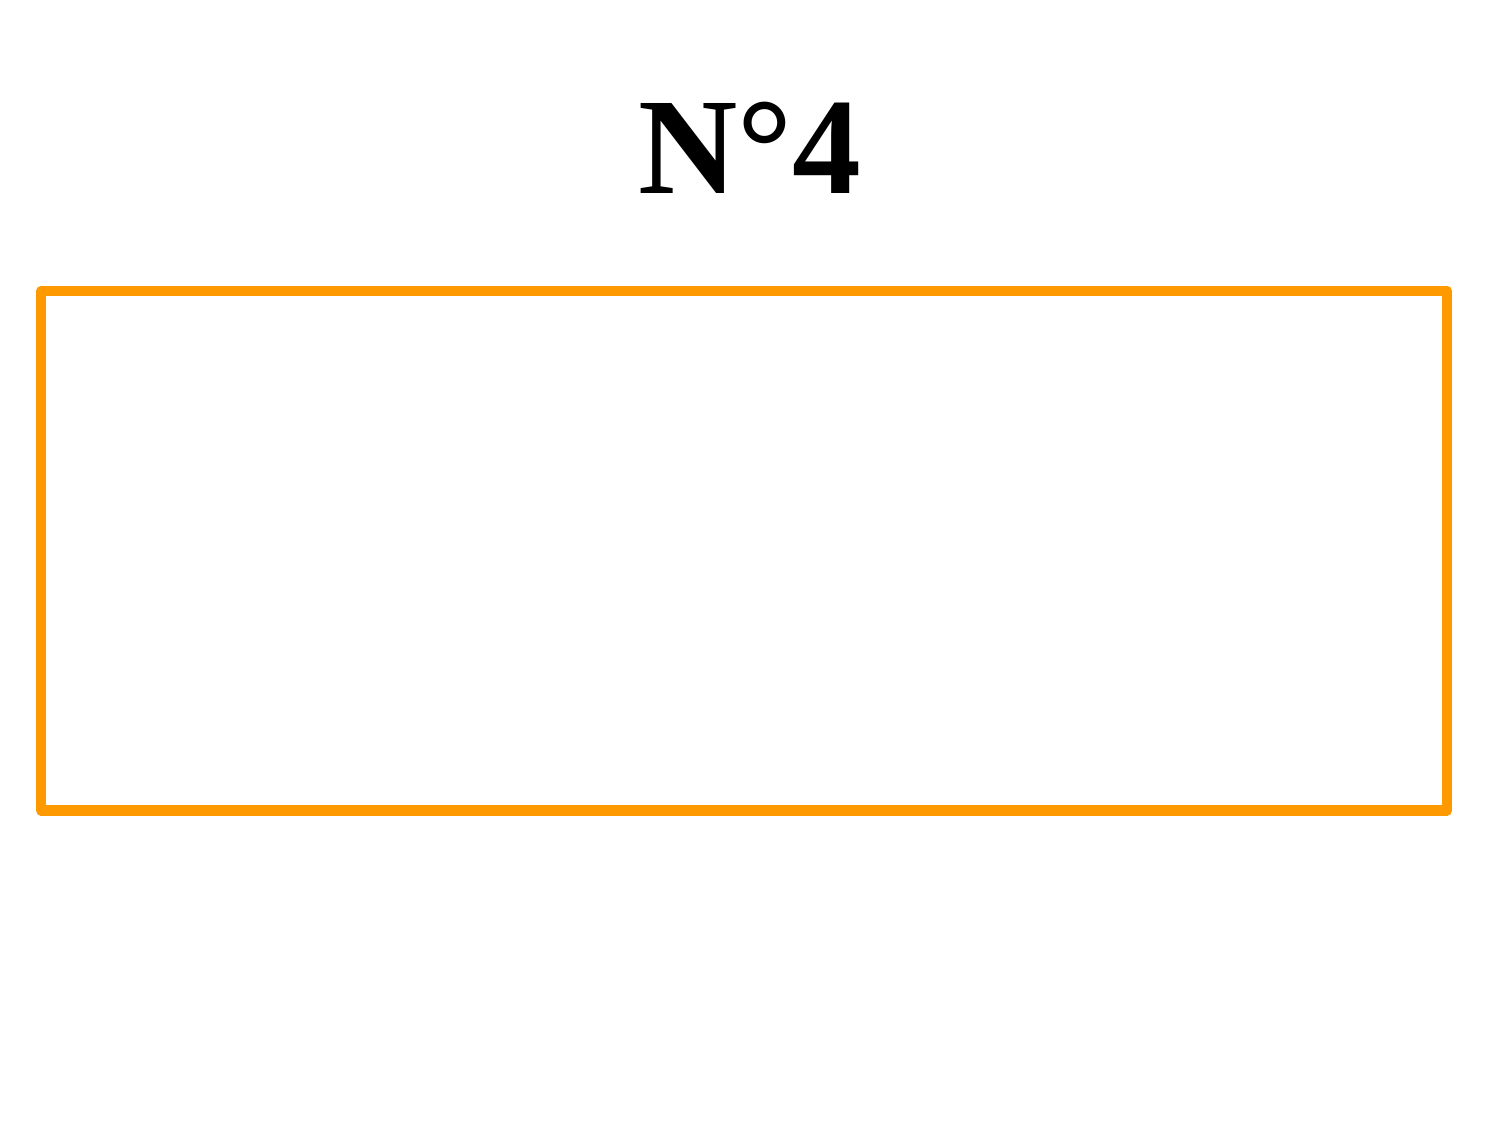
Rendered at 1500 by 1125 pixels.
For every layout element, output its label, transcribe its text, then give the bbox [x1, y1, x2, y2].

title N°4 [0, 45, 1500, 233]
